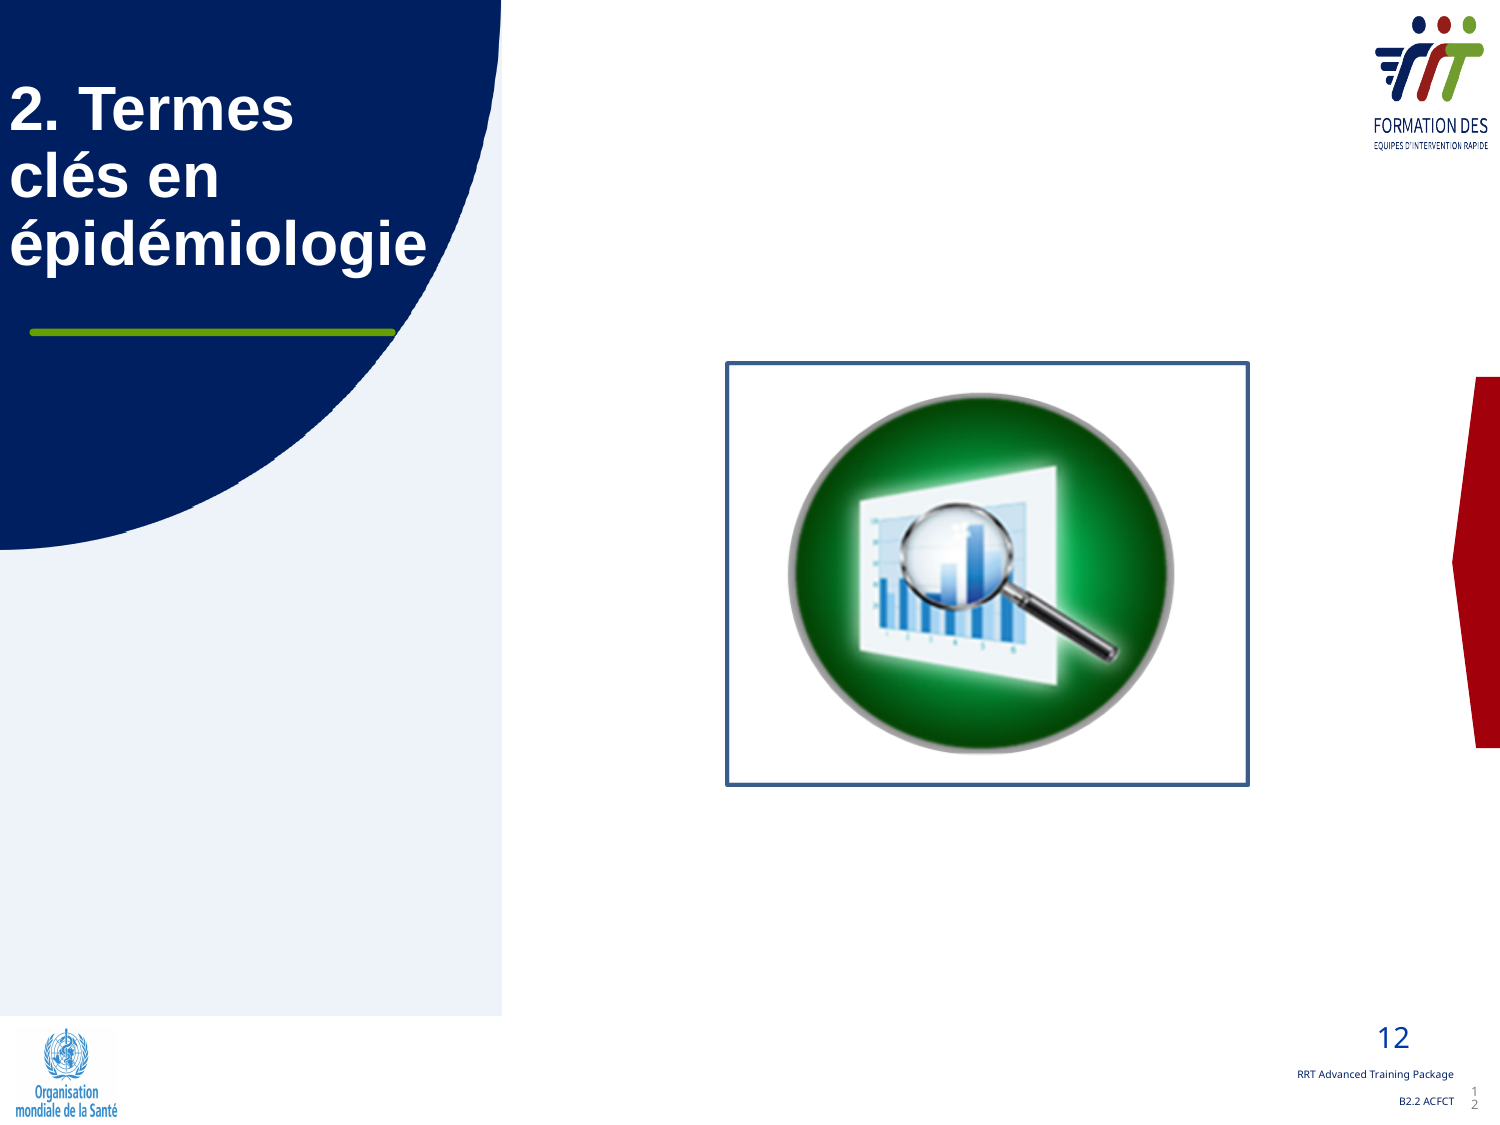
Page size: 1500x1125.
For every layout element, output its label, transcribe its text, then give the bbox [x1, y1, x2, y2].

text_box 12 [1074, 1012, 1425, 1073]
picture [1374, 15, 1488, 151]
text_box [29, 328, 396, 337]
picture [0, 0, 502, 1018]
picture [724, 361, 1251, 788]
picture [15, 1027, 118, 1118]
title 2. Termes clés en épidémiologie [1, 18, 522, 337]
